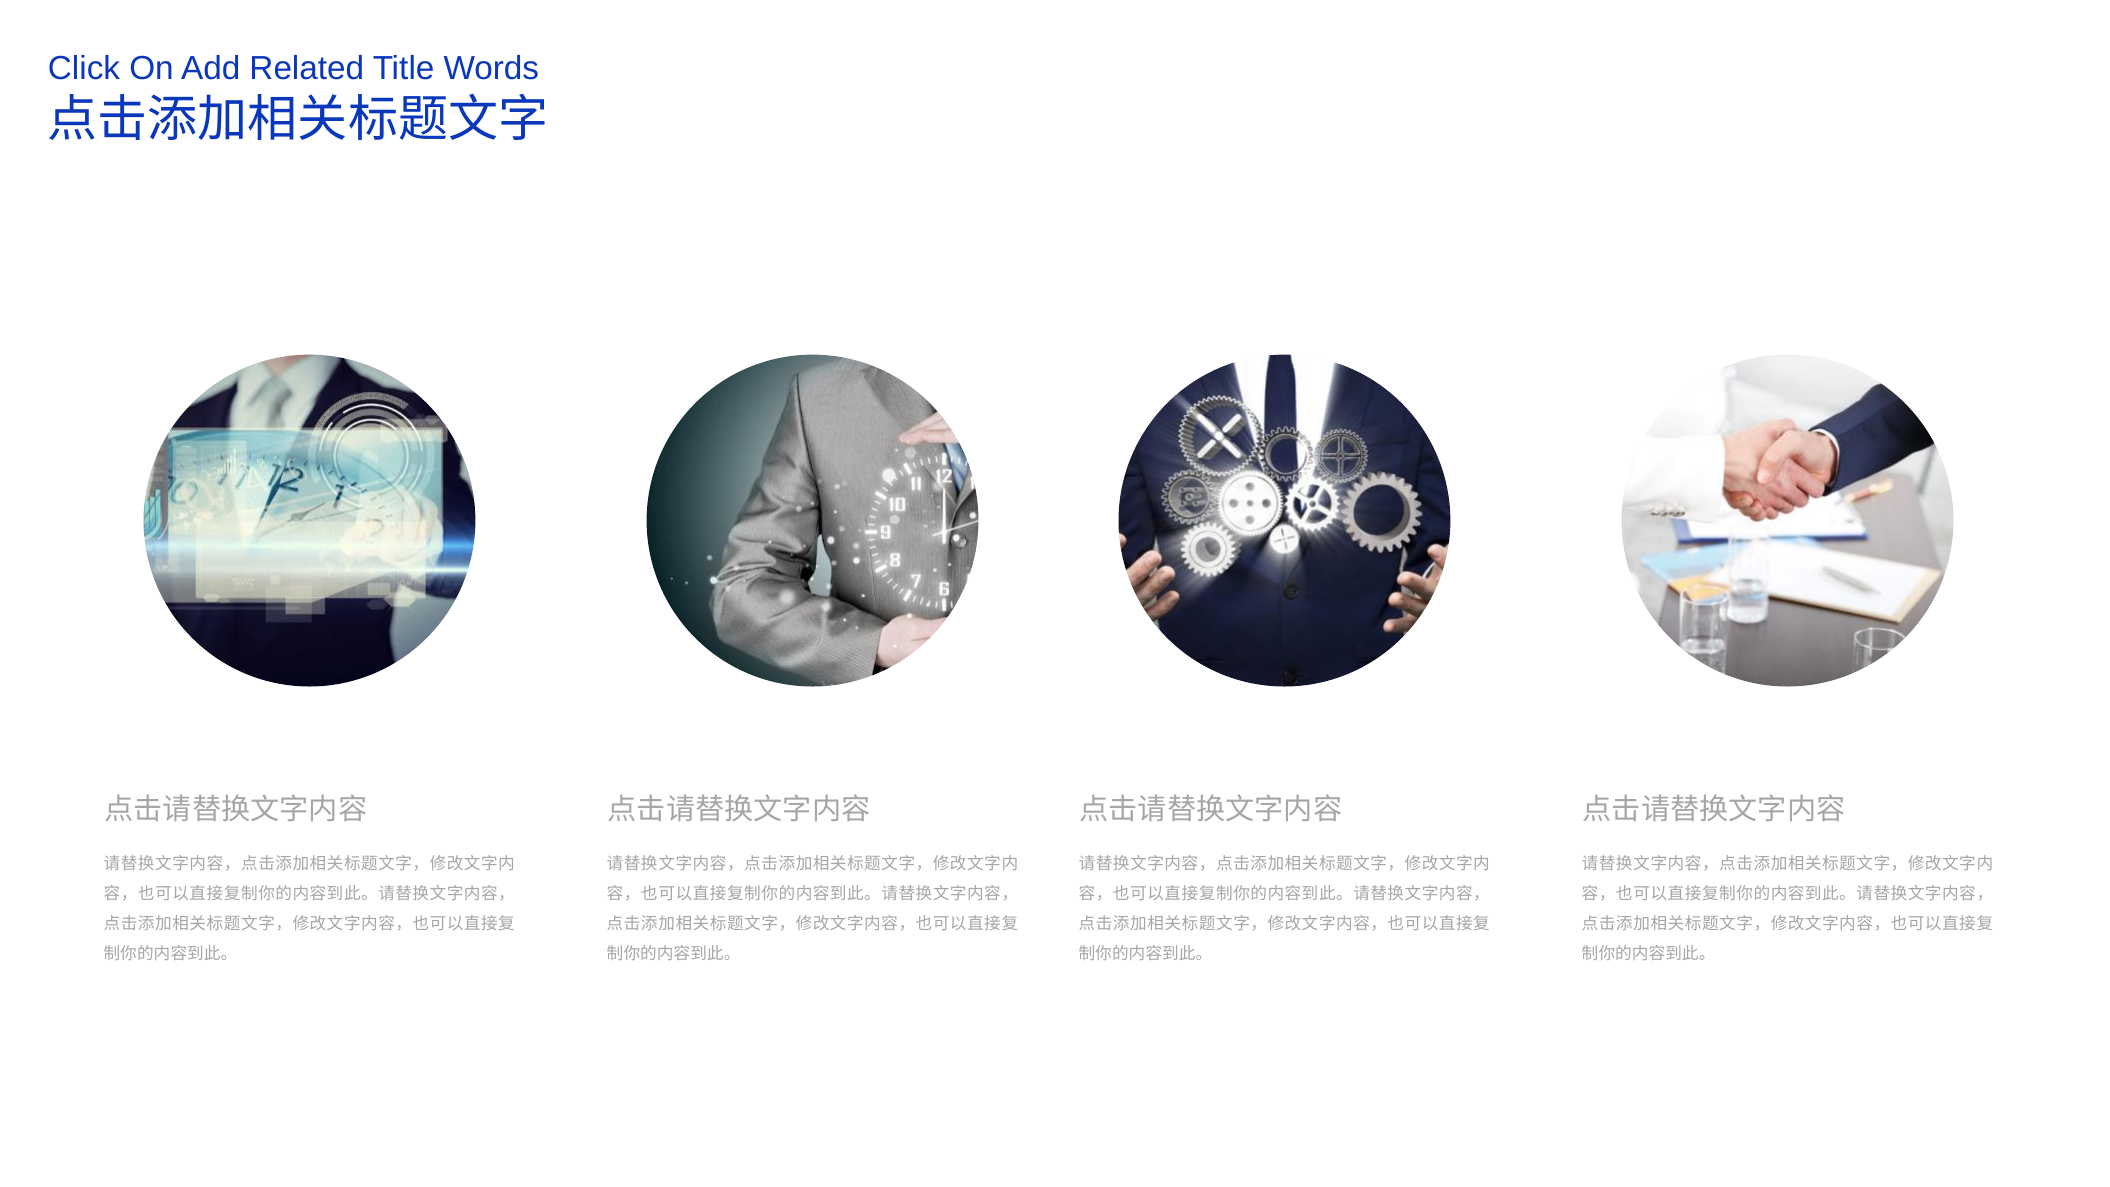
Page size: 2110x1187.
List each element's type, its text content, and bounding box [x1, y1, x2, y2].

text_box [1621, 538, 1954, 688]
text_box [1118, 538, 1451, 688]
text_box 请替换文字内容，点击添加相关标题文字，修改文字内容，也可以直接复制你的内容到此。请替换文字内容，点击添加相关标题文字，修改文字内容，也可以直接复制你的内容到此。 [590, 834, 1035, 971]
text_box 请替换文字内容，点击添加相关标题文字，修改文字内容，也可以直接复制你的内容到此。请替换文字内容，点击添加相关标题文字，修改文字内容，也可以直接复制你的内容到此。 [1565, 834, 2010, 971]
text_box 请替换文字内容，点击添加相关标题文字，修改文字内容，也可以直接复制你的内容到此。请替换文字内容，点击添加相关标题文字，修改文字内容，也可以直接复制你的内容到此。 [87, 834, 532, 971]
text_box [646, 538, 979, 688]
text_box [143, 538, 476, 688]
text_box 请替换文字内容，点击添加相关标题文字，修改文字内容，也可以直接复制你的内容到此。请替换文字内容，点击添加相关标题文字，修改文字内容，也可以直接复制你的内容到此。 [1062, 834, 1507, 971]
text_box Click On Add Related Title Words 点击添加相关标题文字 [33, 39, 591, 154]
text_box [1620, 353, 1955, 537]
text_box [645, 353, 980, 537]
text_box 点击请替换文字内容 [1063, 782, 1360, 834]
text_box 点击请替换文字内容 [591, 782, 888, 834]
text_box [1117, 353, 1452, 537]
text_box 点击请替换文字内容 [88, 782, 385, 834]
text_box [142, 353, 477, 537]
text_box 点击请替换文字内容 [1566, 782, 1863, 834]
